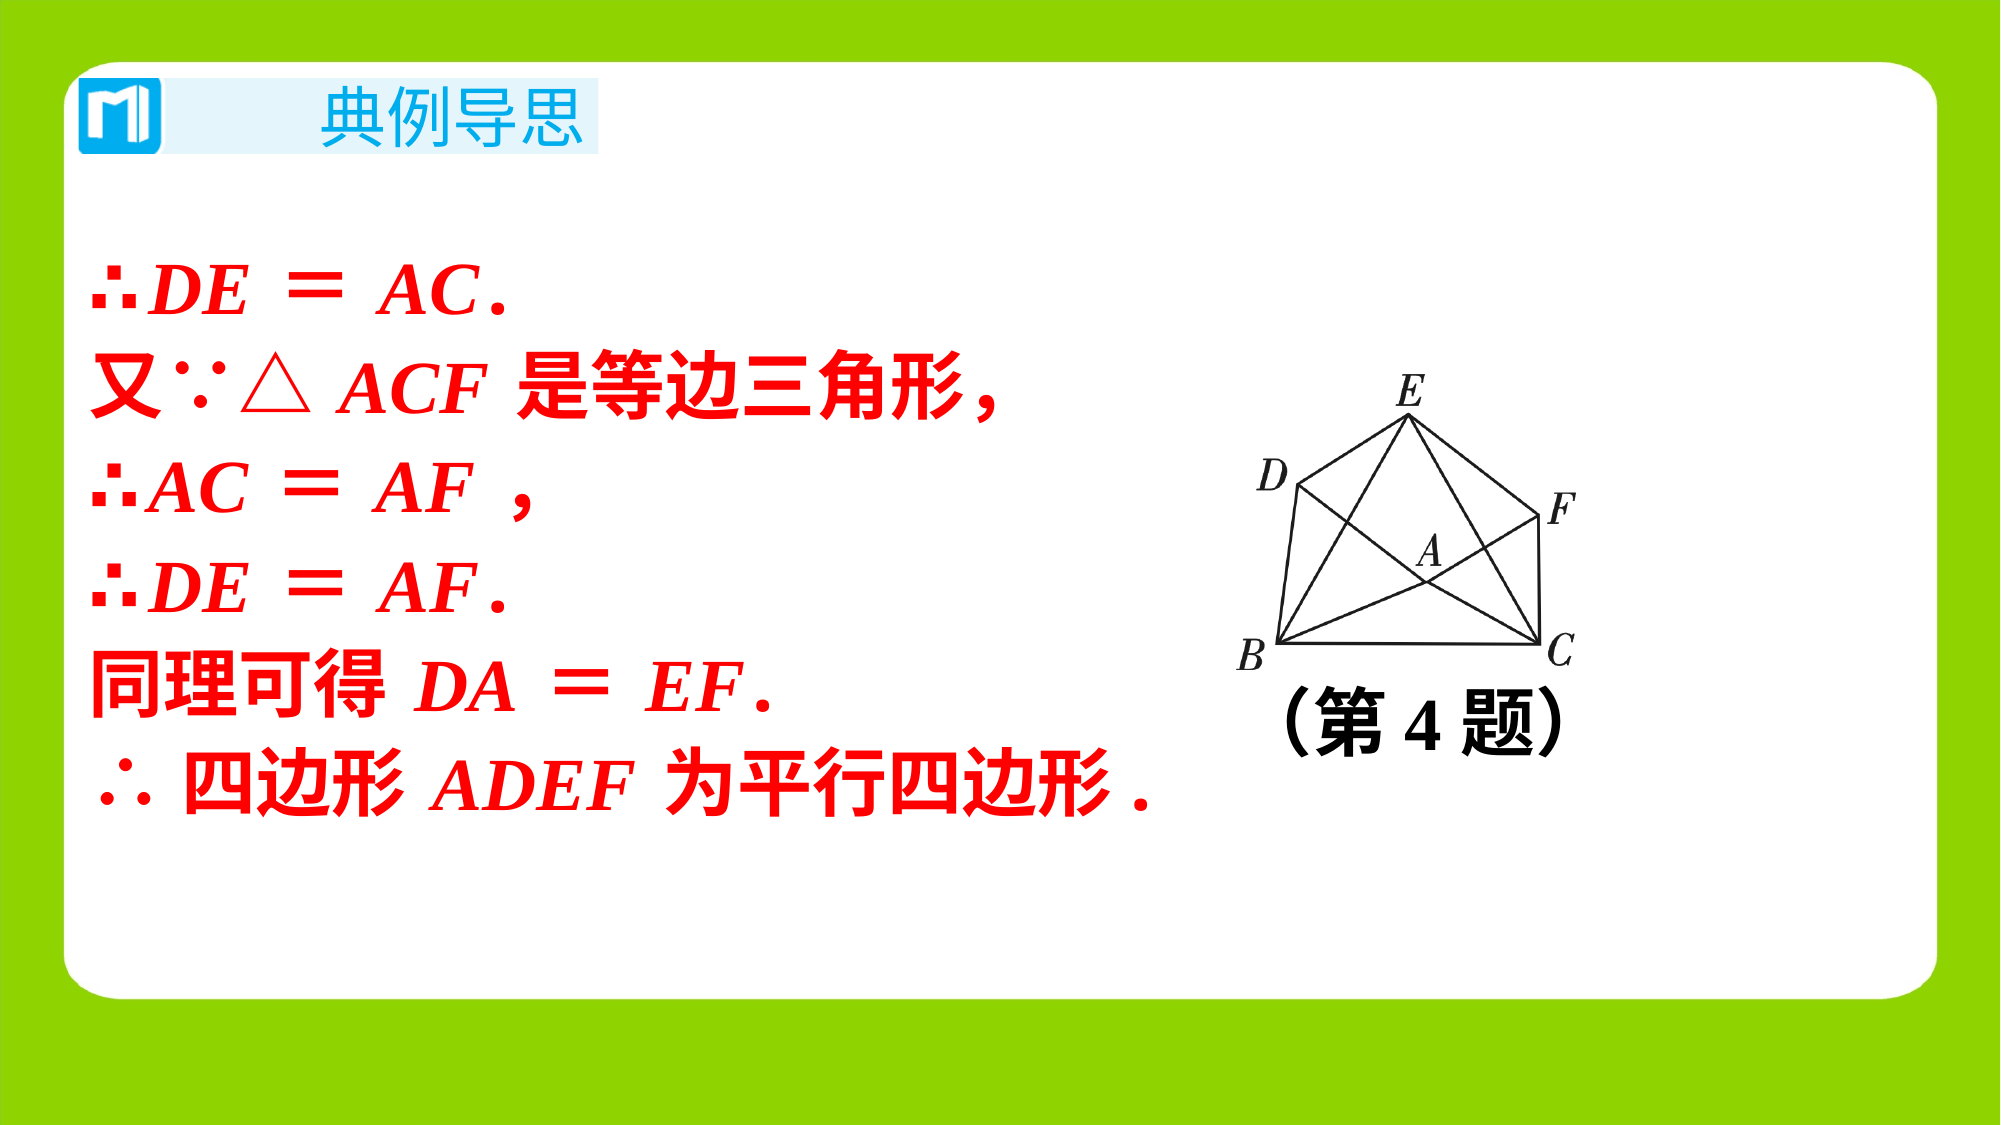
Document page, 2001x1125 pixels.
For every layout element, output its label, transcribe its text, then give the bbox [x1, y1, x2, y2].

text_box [1236, 374, 1579, 767]
picture [0, 0, 2001, 1125]
text_box 又∵△ACF是等边三角形， [88, 338, 1002, 430]
text_box 同理可得DA＝EF. [88, 636, 764, 728]
text_box ∴AC＝AF， [88, 437, 551, 529]
text_box ∴四边形ADEF为平行四边形. [88, 735, 1109, 827]
text_box ∴DE＝AC. [88, 239, 536, 331]
text_box ∴DE＝AF. [88, 537, 536, 628]
